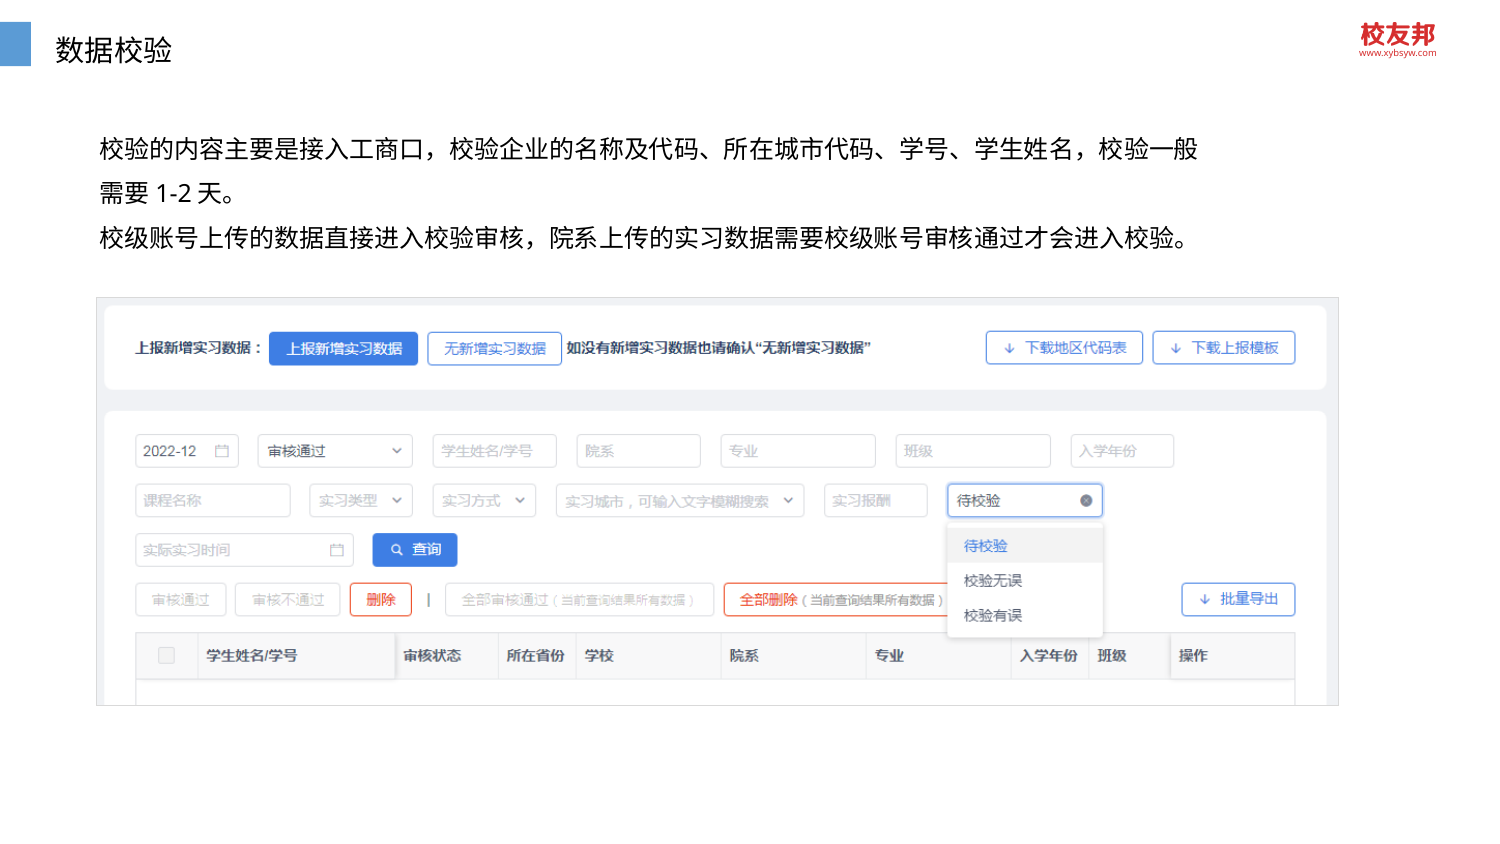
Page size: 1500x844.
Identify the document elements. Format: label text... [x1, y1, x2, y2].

picture [95, 297, 1339, 706]
title 数据校验 [41, 10, 937, 76]
text_box 校验的内容主要是接入工商口，校验企业的名称及代码、所在城市代码、学号、学生姓名，校验一般需要1-2天。 校级账号上传的数据直接进入校验审核，院系上传的实习数据需要校级账号审核通过才会进入校验。 [84, 110, 1221, 261]
picture [1361, 22, 1435, 46]
